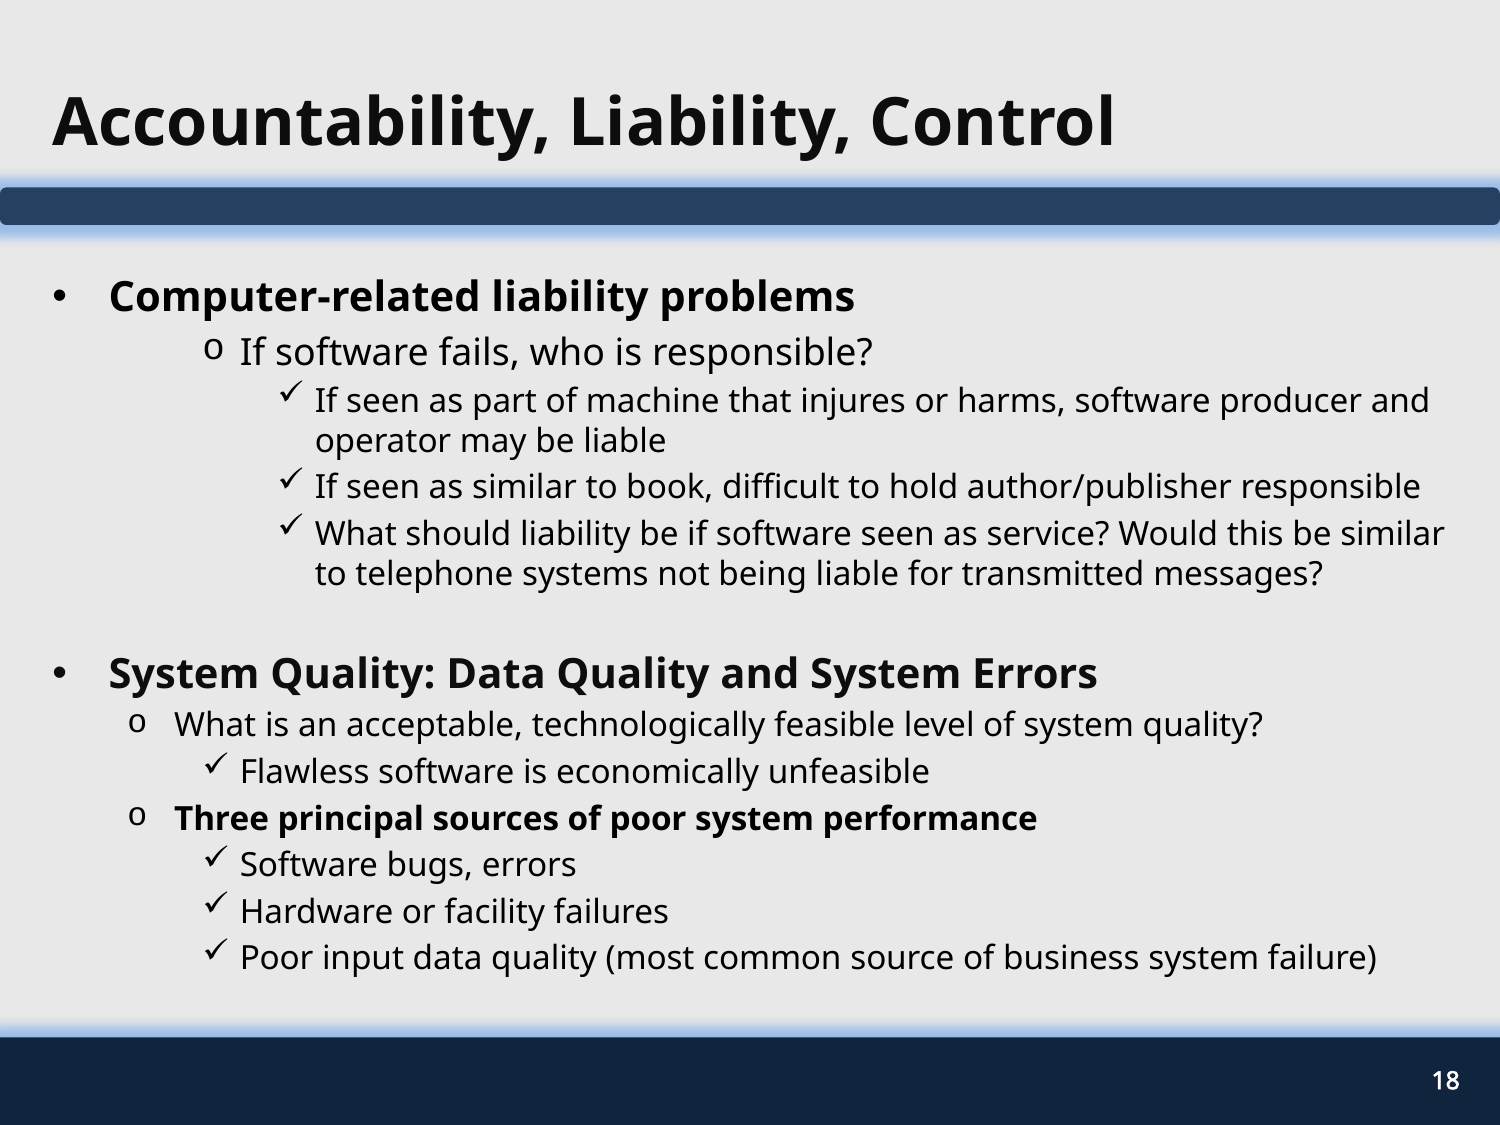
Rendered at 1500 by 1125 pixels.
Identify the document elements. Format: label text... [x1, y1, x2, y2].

list Computer-related liability problems If software fails, who is responsible? If seen as part of machine that injures or harms, software producer and operator may be liable If seen as similar to book, difficult to hold author/publisher responsible What should liability be if software seen as service? Would this be similar to telephone systems not being liable for transmitted messages? System Quality: Data Quality and System Errors What is an acceptable, technologically feasible level of system quality? Flawless software is economically unfeasible Three principal sources of poor system performance Software bugs, errors Hardware or facility failures Poor input data quality (most common source of business system failure) [37, 262, 1475, 1013]
title Accountability, Liability, Control [37, 62, 1338, 176]
slide_number 18 [1412, 1050, 1475, 1113]
